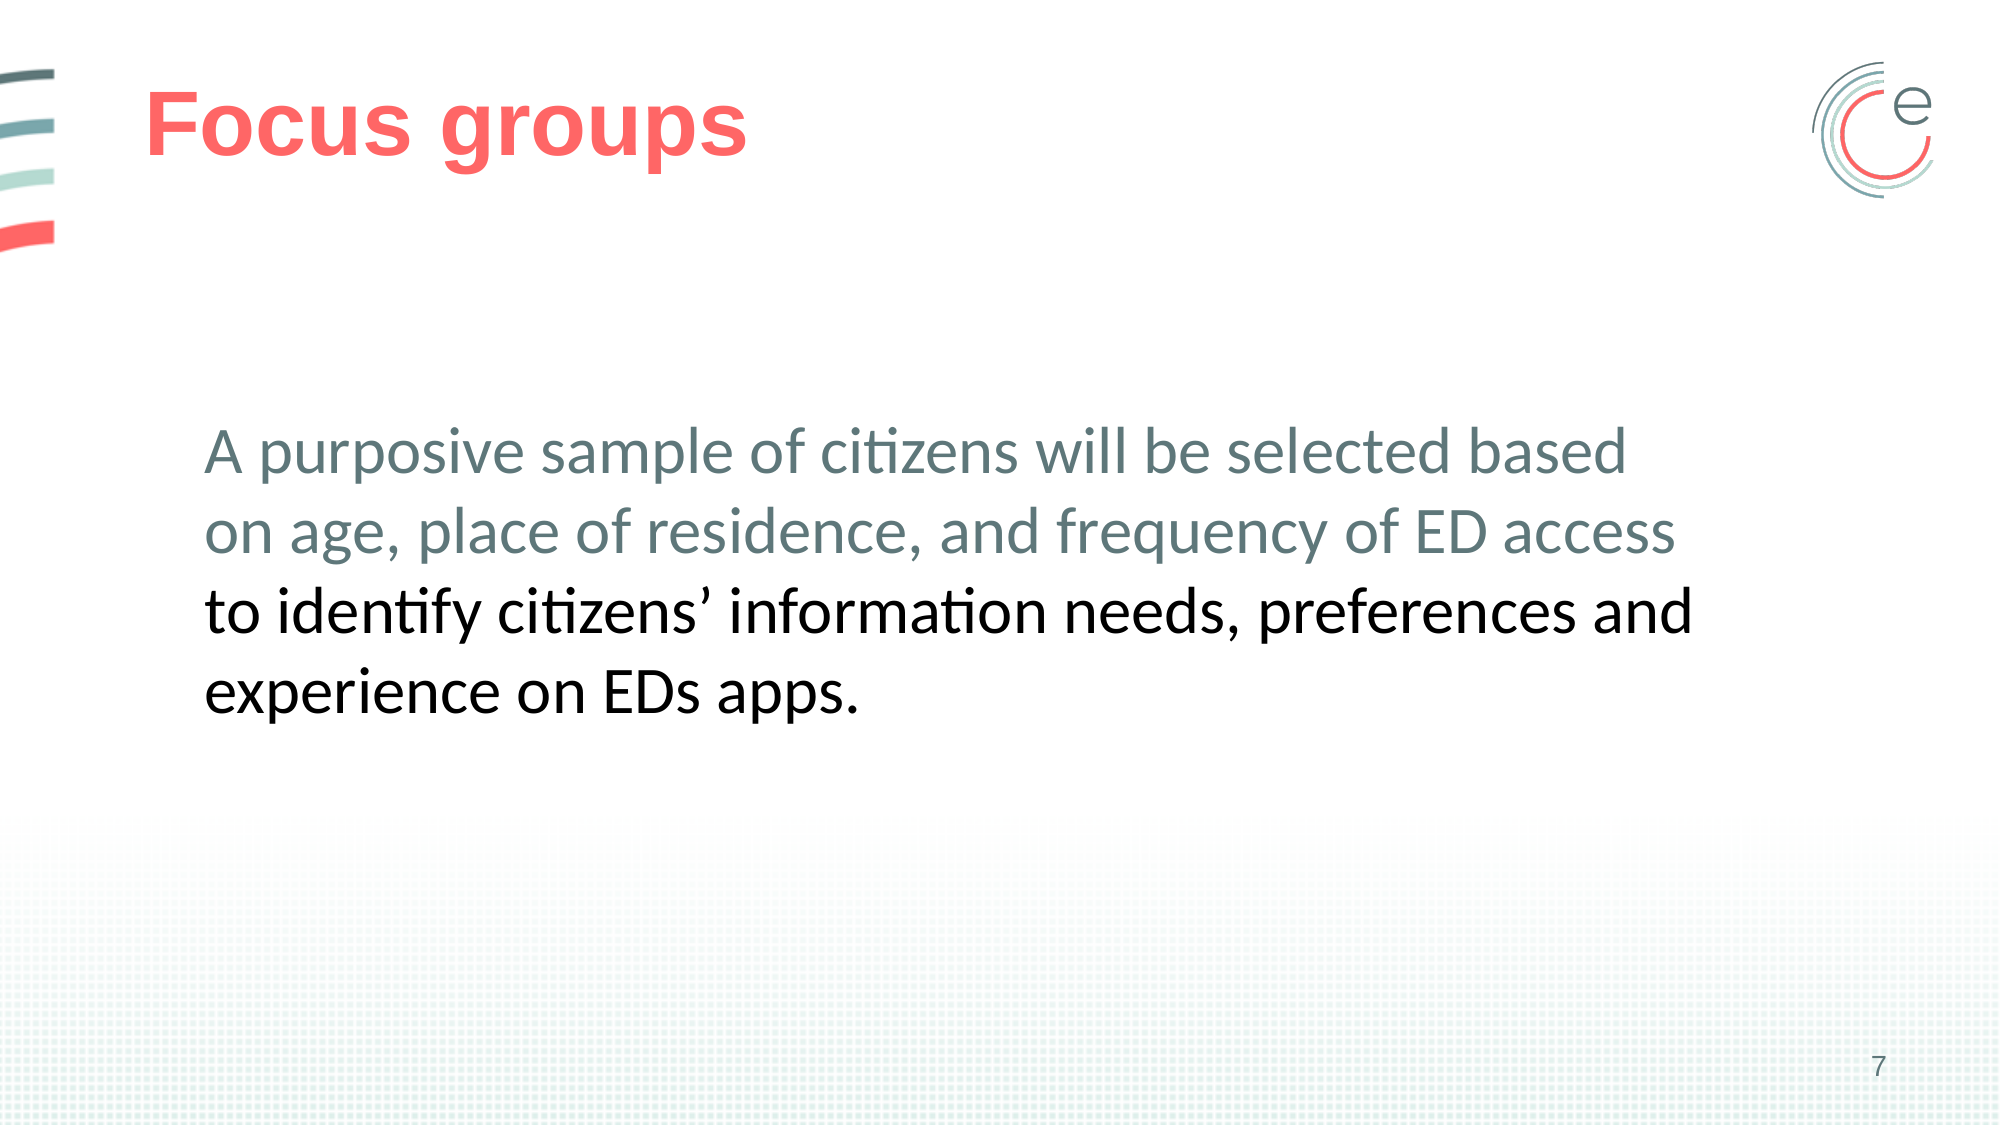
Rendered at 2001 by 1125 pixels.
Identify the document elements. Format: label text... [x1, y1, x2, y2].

title Focus groups [129, 69, 1641, 287]
picture [0, 0, 2001, 1125]
text_box A purposive sample of citizens will be selected based on age, place of residence, and frequency of ED access to identify citizens’ information needs, preferences and experience on EDs apps. [189, 354, 1715, 871]
